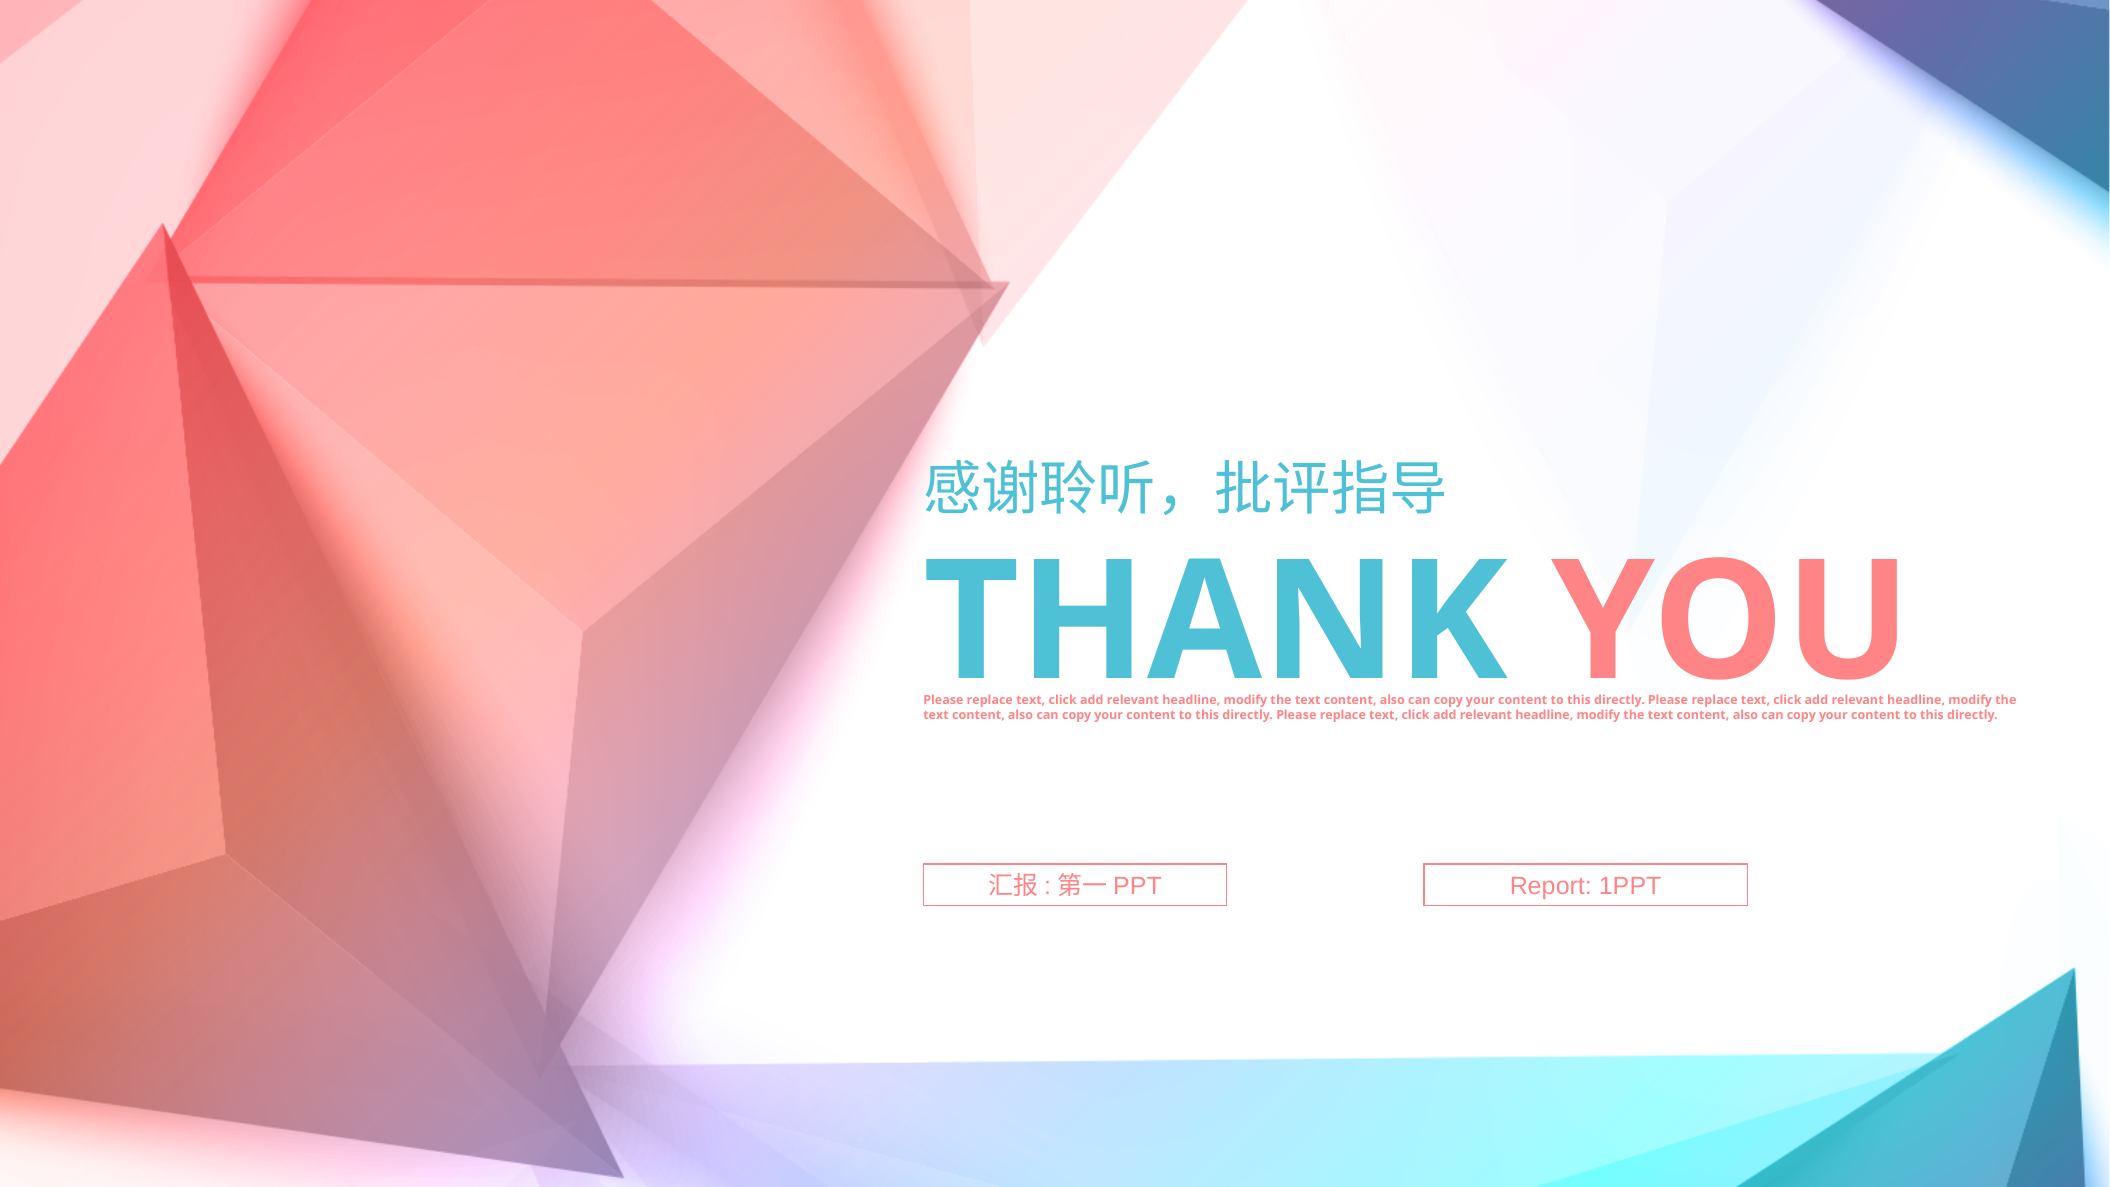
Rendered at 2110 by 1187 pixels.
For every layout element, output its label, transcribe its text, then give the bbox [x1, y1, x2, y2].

text_box 感谢聆听，批评指导 [923, 451, 1551, 512]
text_box [0, 0, 2110, 1187]
text_box 汇报:第一PPT [923, 863, 1227, 906]
text_box Report: 1PPT [1424, 863, 1748, 906]
text_box Please replace text, click add relevant headline, modify the text content, also can copy your content to this directly. Please replace text, click add relevant headline, modify the text content, also can copy your content to this directly. Please replace text, click add relevant headline, modify the text content, also can copy your content to this directly. [923, 691, 2028, 722]
text_box THANK YOU [923, 512, 2028, 691]
